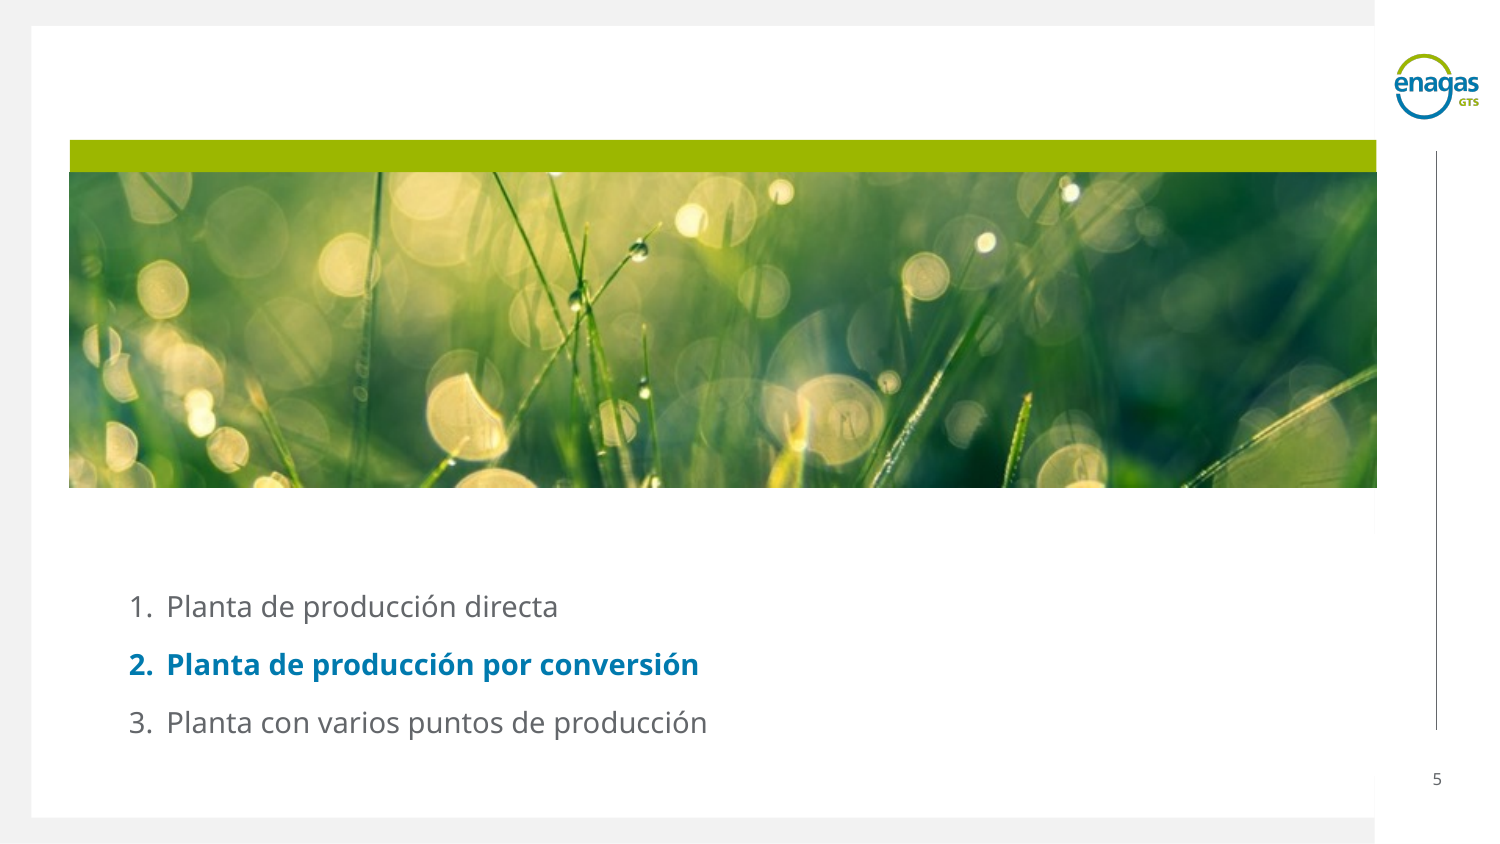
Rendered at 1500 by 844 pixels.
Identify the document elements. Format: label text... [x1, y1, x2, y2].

slide_number 5 [1398, 760, 1477, 795]
picture [69, 173, 1377, 488]
picture [1392, 49, 1481, 124]
list Planta de producción directa Planta de producción por conversión Planta con varios puntos de producción [69, 533, 1377, 777]
